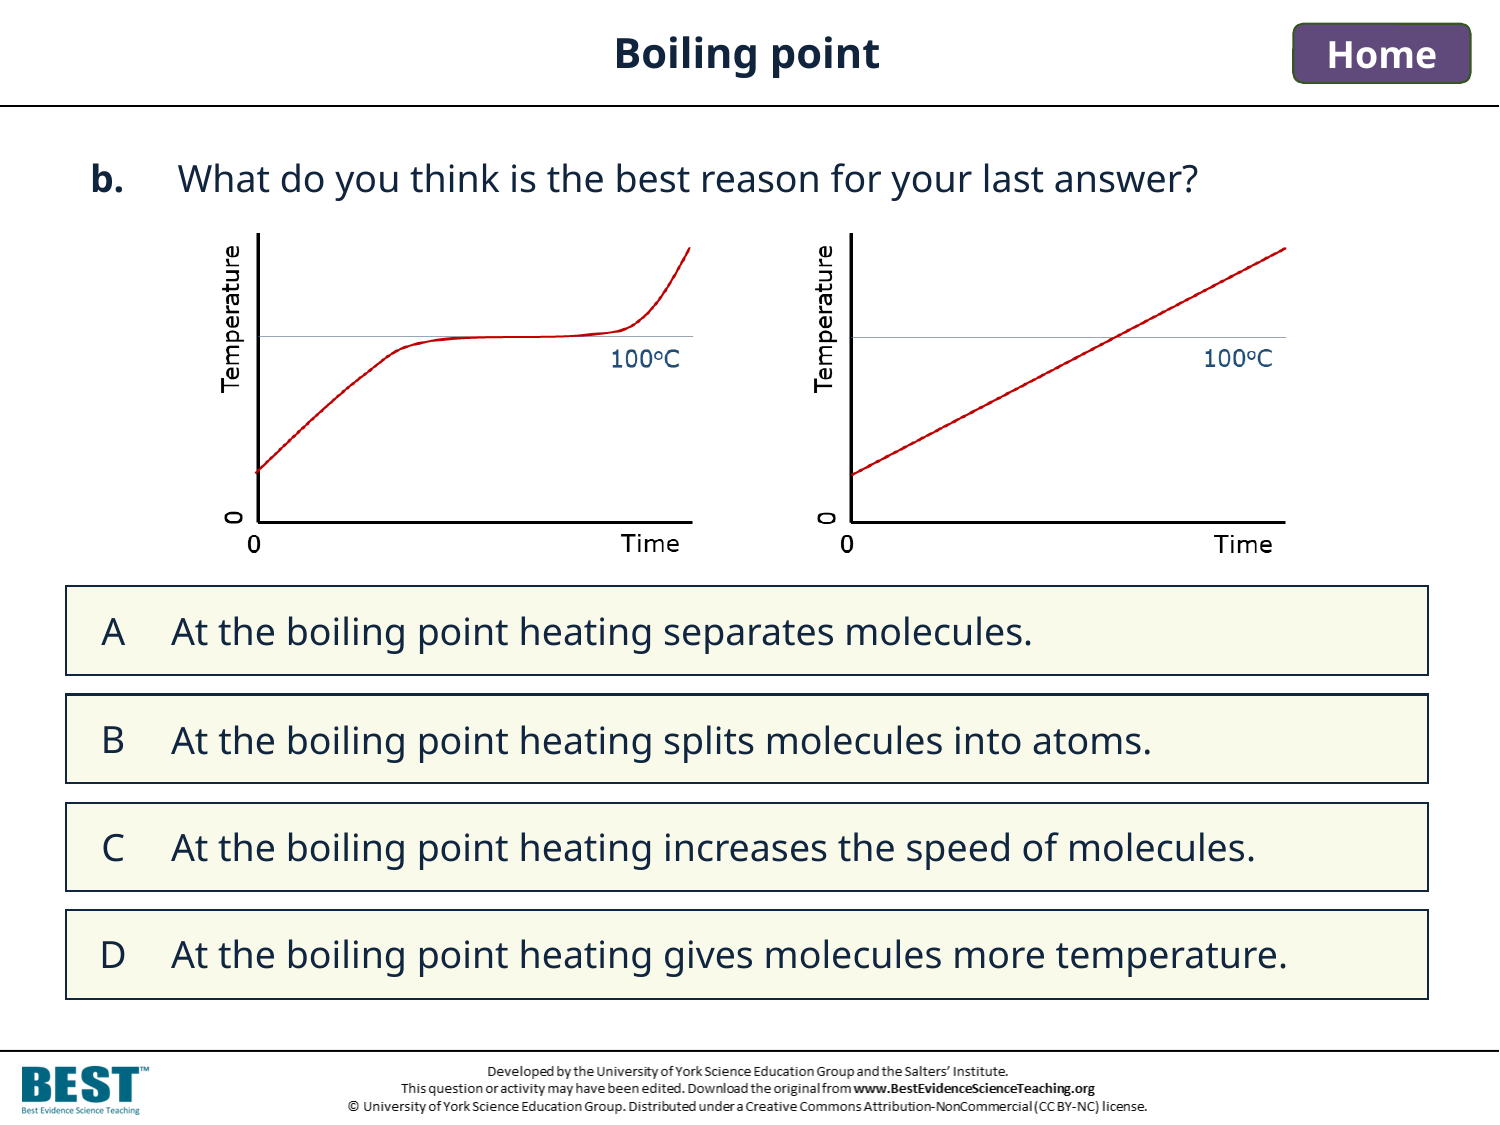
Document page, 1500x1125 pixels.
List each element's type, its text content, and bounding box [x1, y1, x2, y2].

text_box Home [1292, 22, 1472, 84]
text_box Boiling point [23, 4, 1471, 99]
picture [0, 105, 1500, 1125]
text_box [207, 230, 1287, 572]
